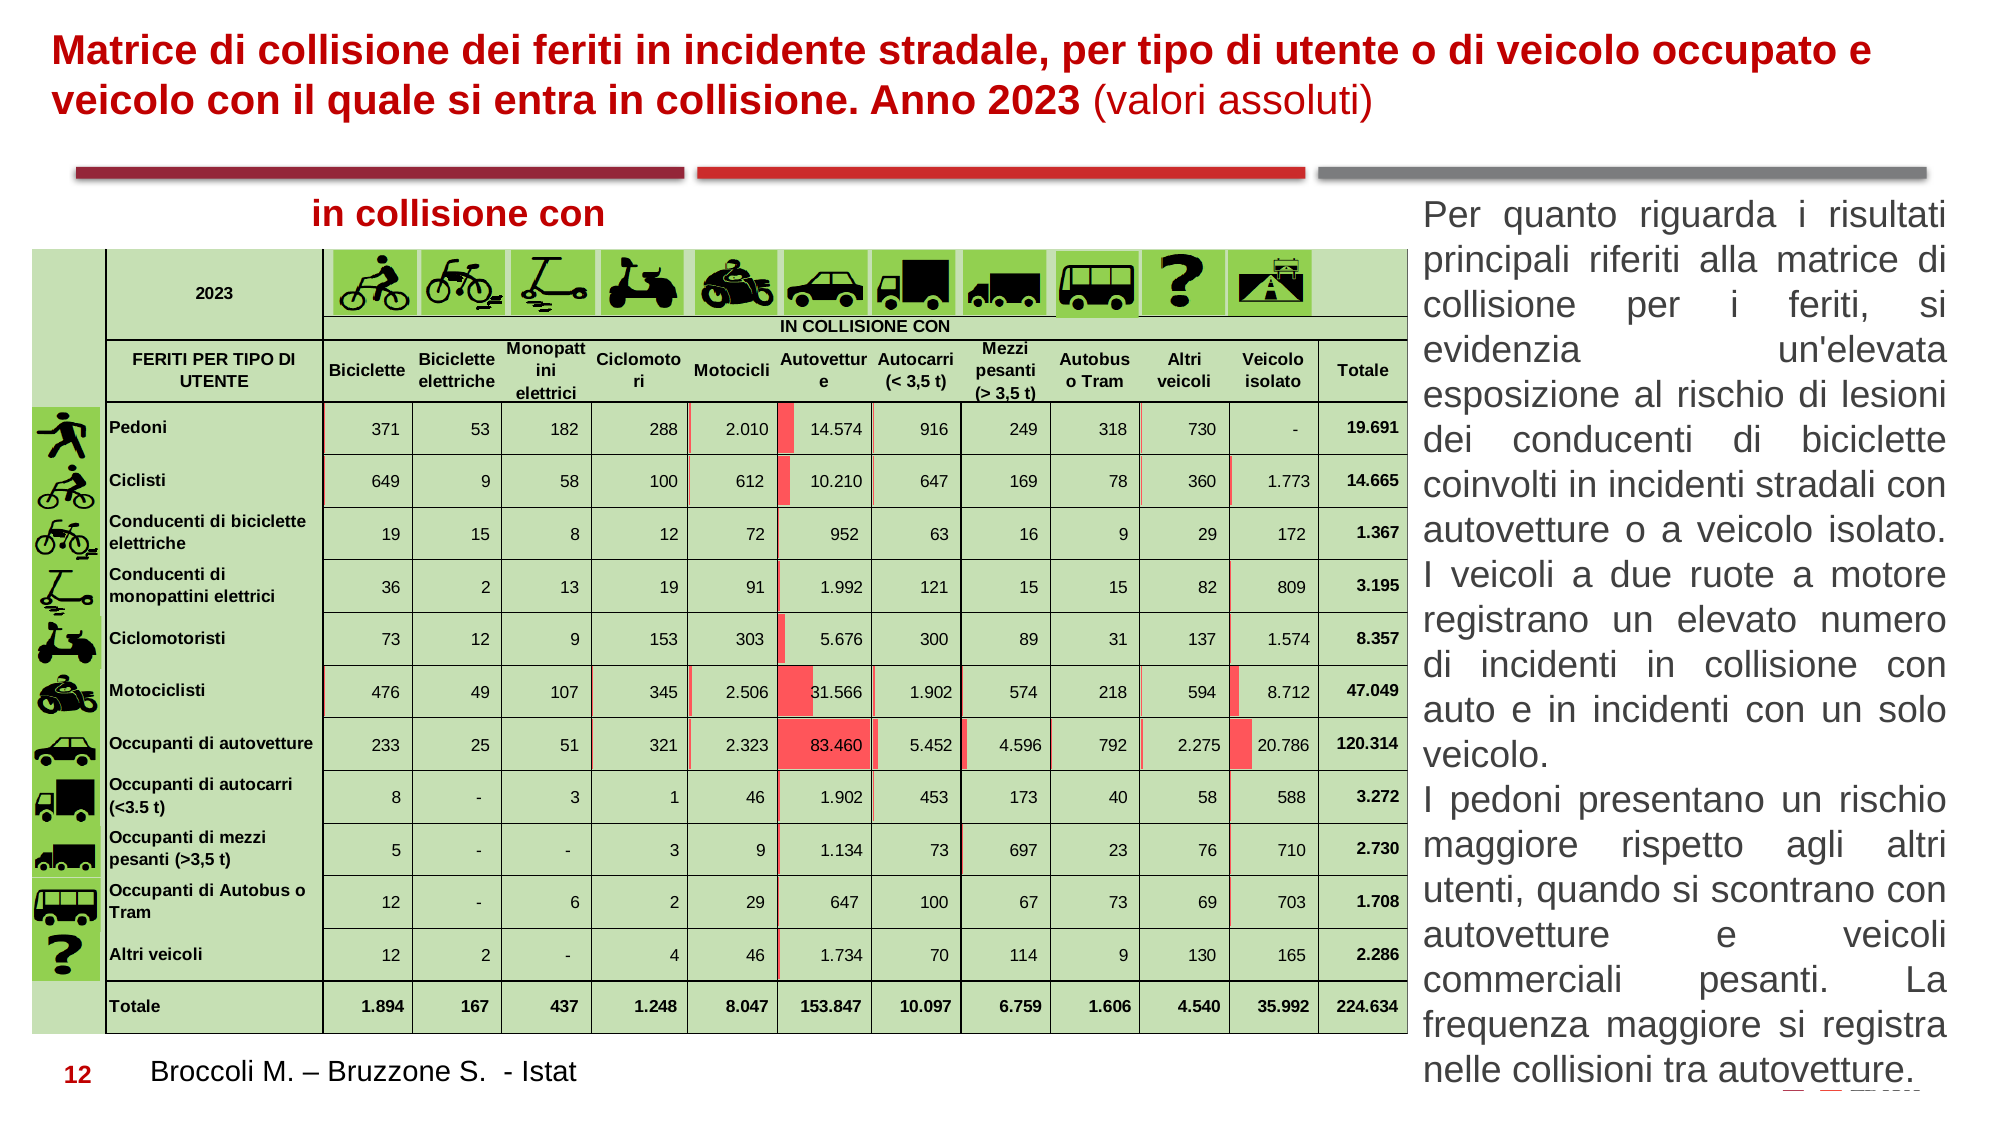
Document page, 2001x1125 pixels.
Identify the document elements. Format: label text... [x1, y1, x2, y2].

text_box Matrice di collisione dei feriti in incidente stradale, per tipo di utente o di veicolo occupato e veicolo con il quale si entra in collisione. Anno 2023 (valori assoluti) [36, 15, 1982, 130]
text_box 12 [36, 1044, 119, 1107]
text_box in collisione con [296, 181, 1231, 242]
text_box Per quanto riguarda i risultati principali riferiti alla matrice di collisione per i feriti, si evidenzia un'elevata esposizione al rischio di lesioni dei conducenti di biciclette coinvolti in incidenti stradali con autovetture o a veicolo isolato. I veicoli a due ruote a motore registrano un elevato numero di incidenti in collisione con auto e in incidenti con un solo veicolo. I pedoni presentano un rischio maggiore rispetto agli altri utenti, quando si scontrano con autovetture e veicoli commerciali pesanti. La frequenza maggiore si registra nelle collisioni tra autovetture. [1408, 182, 1962, 1098]
picture [30, 248, 1409, 1035]
